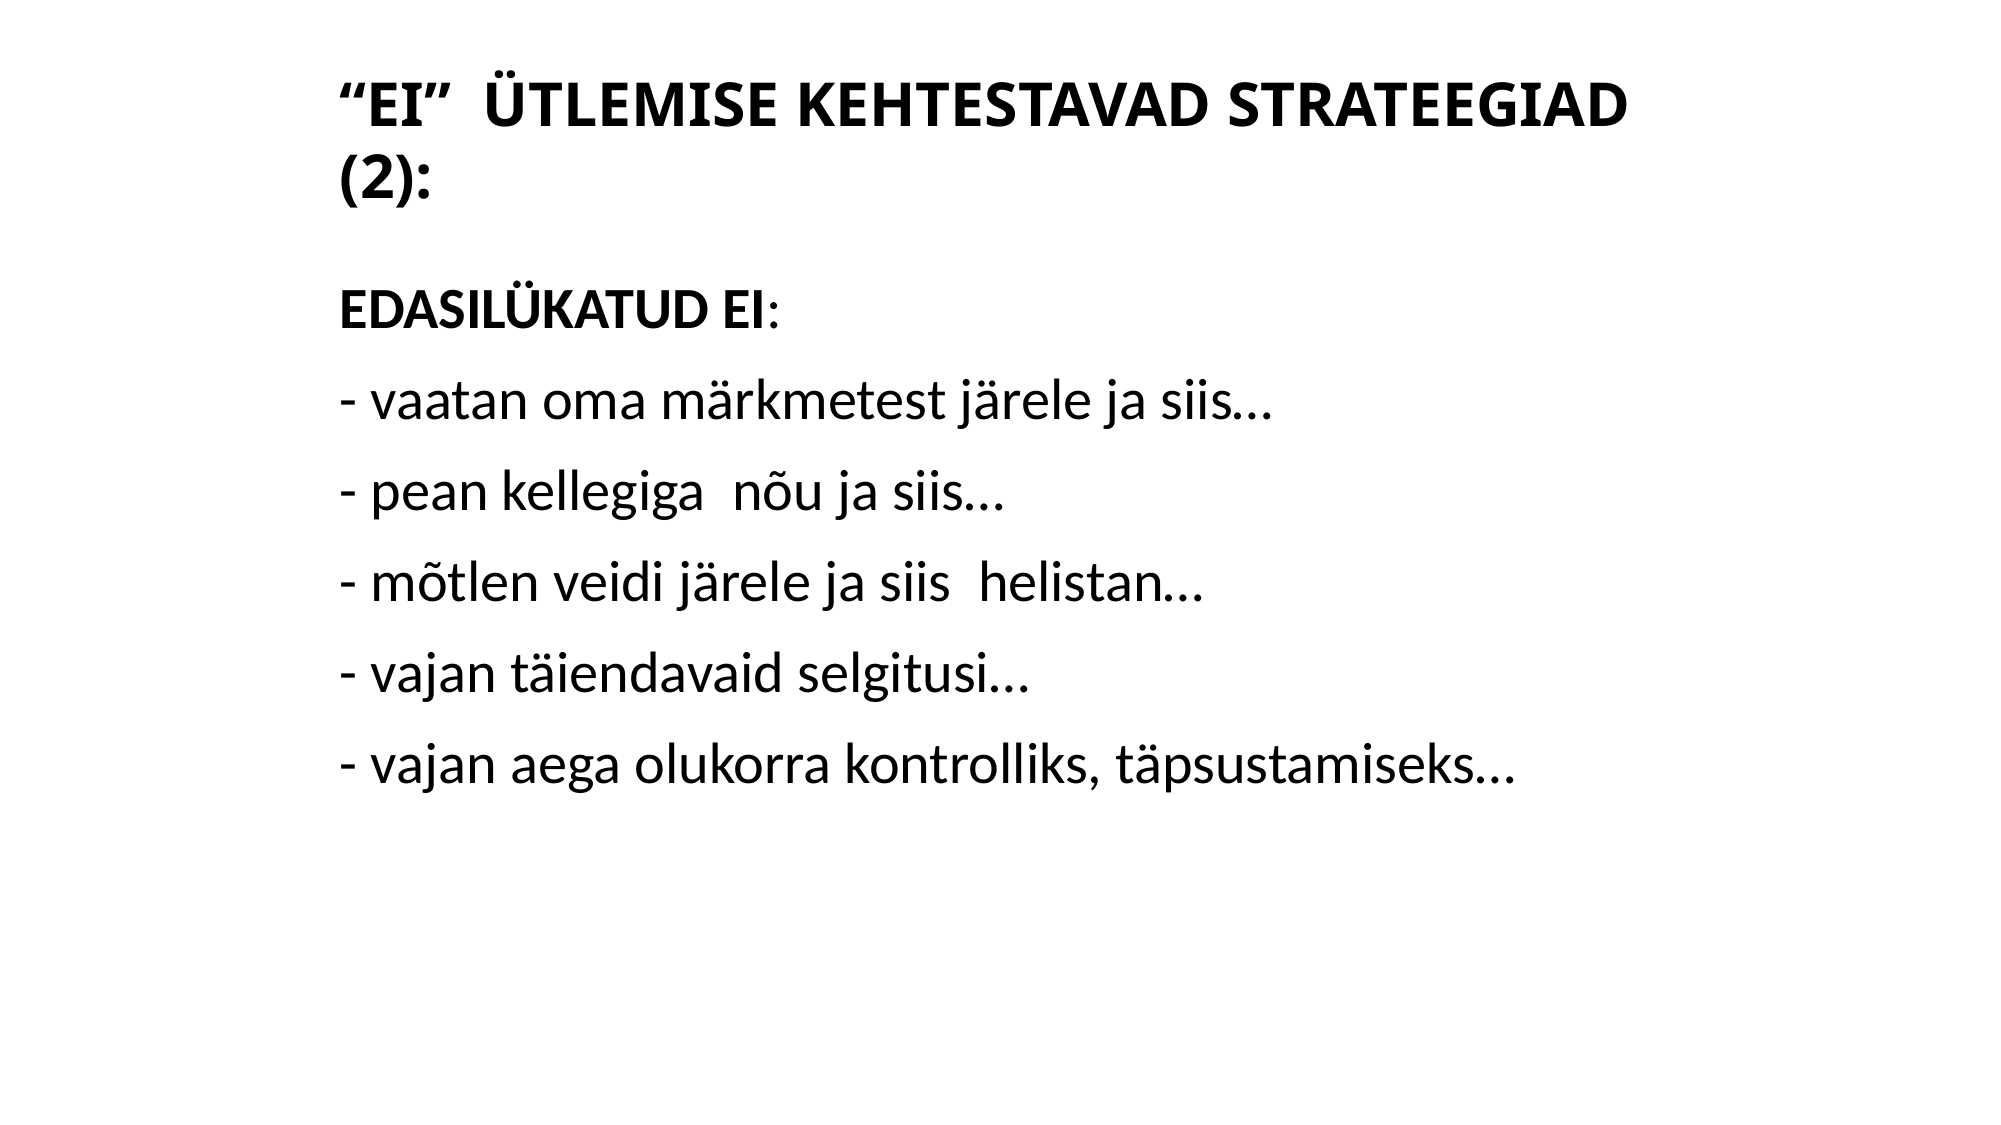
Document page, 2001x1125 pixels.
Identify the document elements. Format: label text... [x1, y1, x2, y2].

list EDASILÜKATUD EI: - vaatan oma märkmetest järele ja siis… - pean kellegiga nõu ja siis… - mõtlen veidi järele ja siis helistan… - vajan täiendavaid selgitusi… - vajan aega olukorra kontrolliks, täpsustamiseks… [324, 263, 1674, 1009]
title “EI” ÜTLEMISE KEHTESTAVAD STRATEEGIAD (2): [324, 51, 1674, 226]
